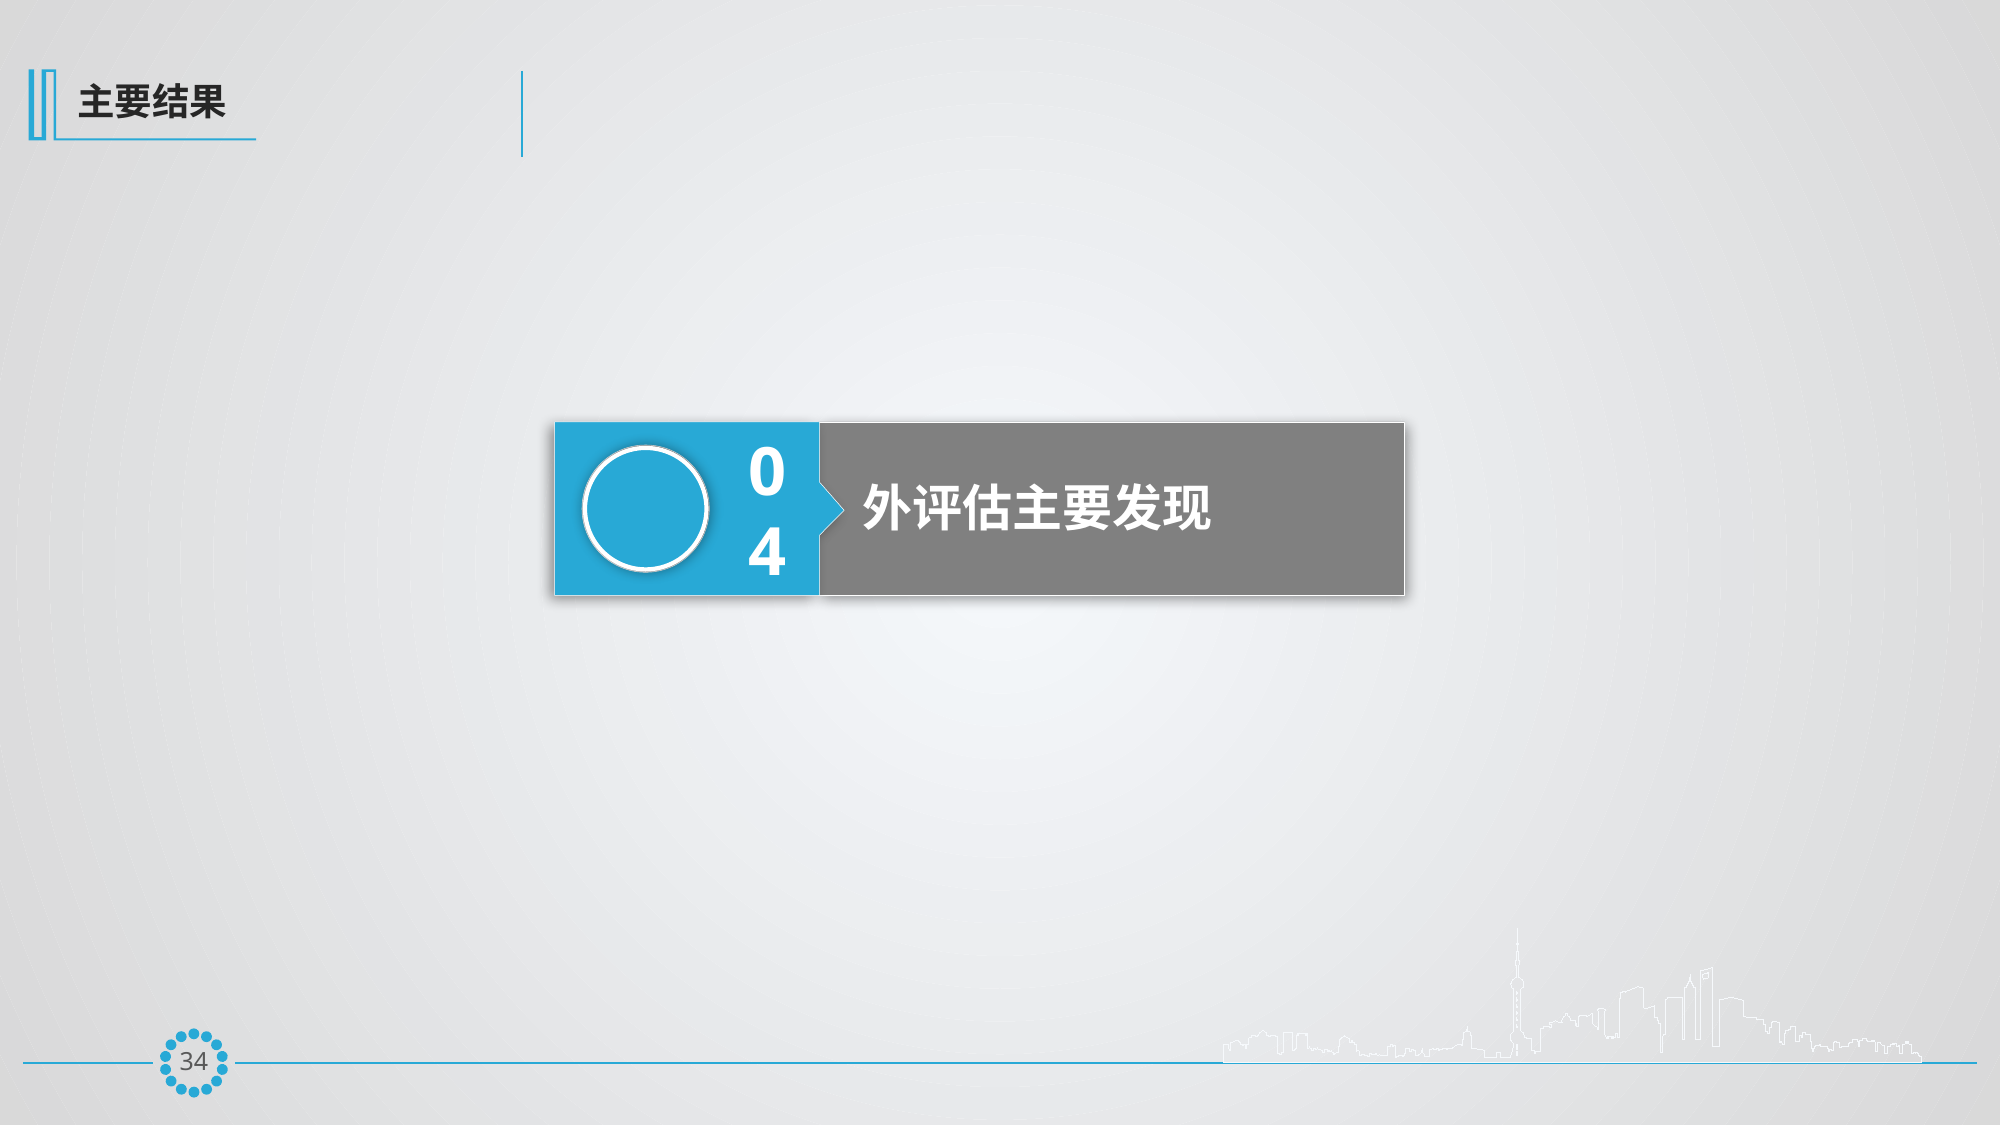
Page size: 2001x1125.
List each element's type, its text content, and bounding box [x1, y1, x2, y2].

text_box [554, 421, 1406, 596]
slide_number 33 [169, 1039, 218, 1086]
text_box 主要结果 [62, 70, 252, 130]
